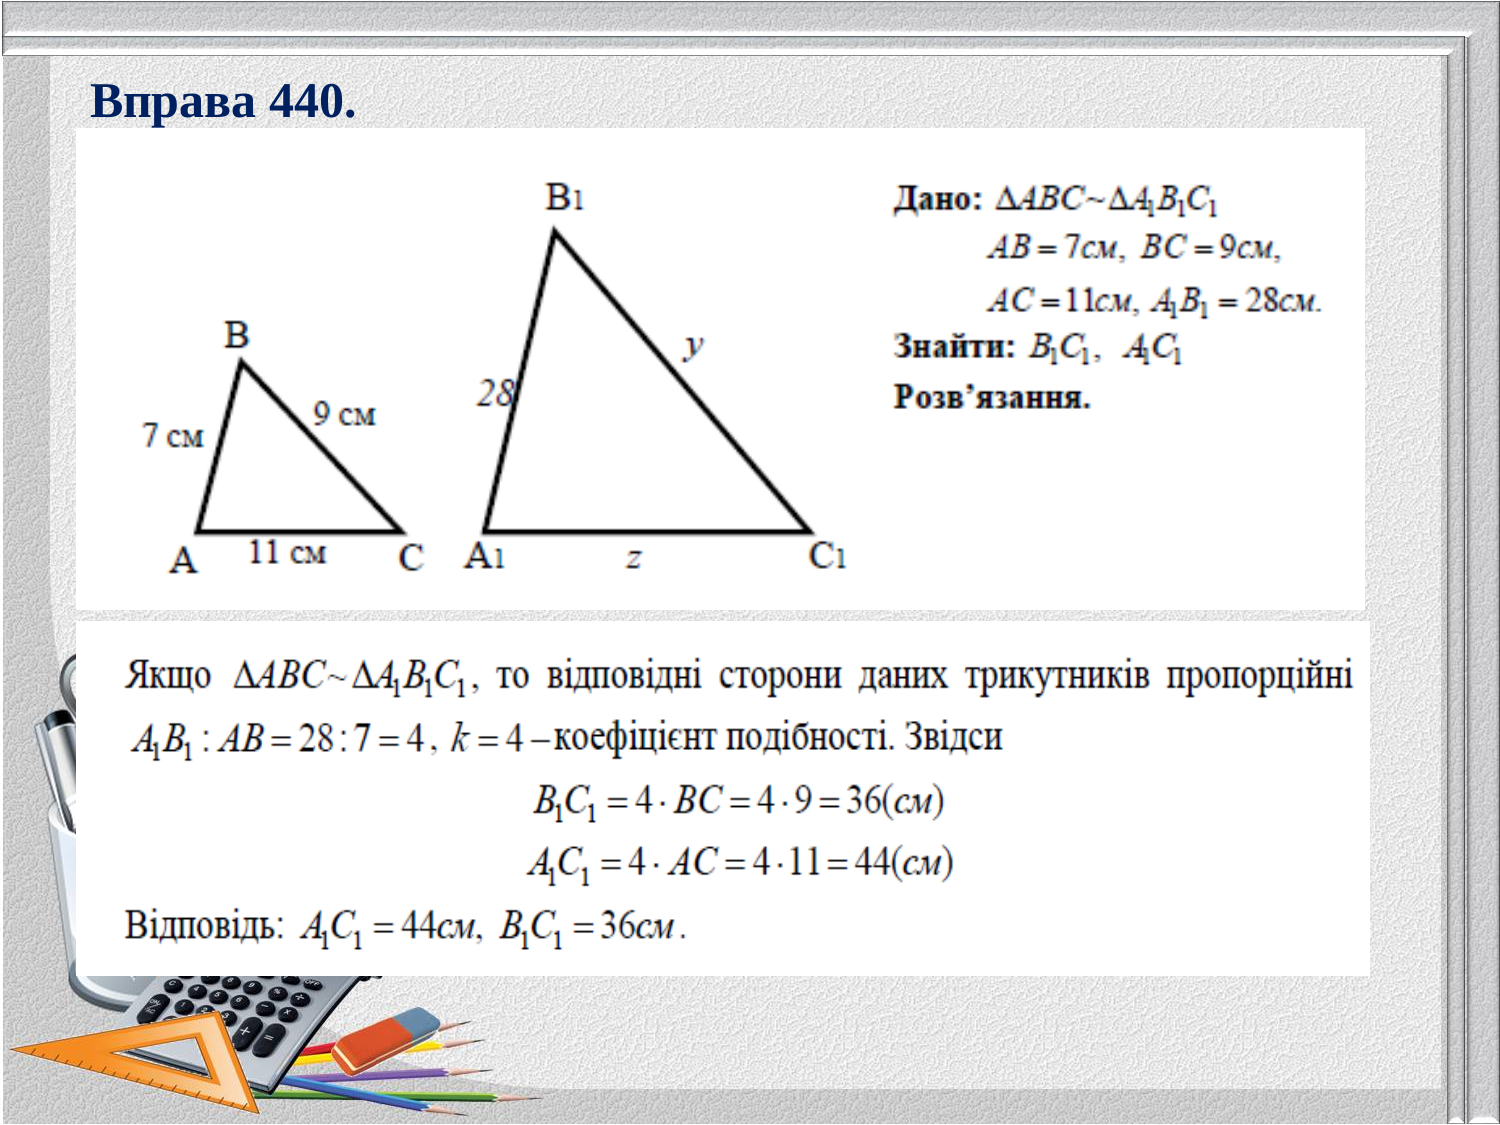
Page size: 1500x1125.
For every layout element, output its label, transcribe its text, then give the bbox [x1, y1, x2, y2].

title Вправа 440. [74, 44, 1426, 150]
picture [0, 0, 1500, 1125]
